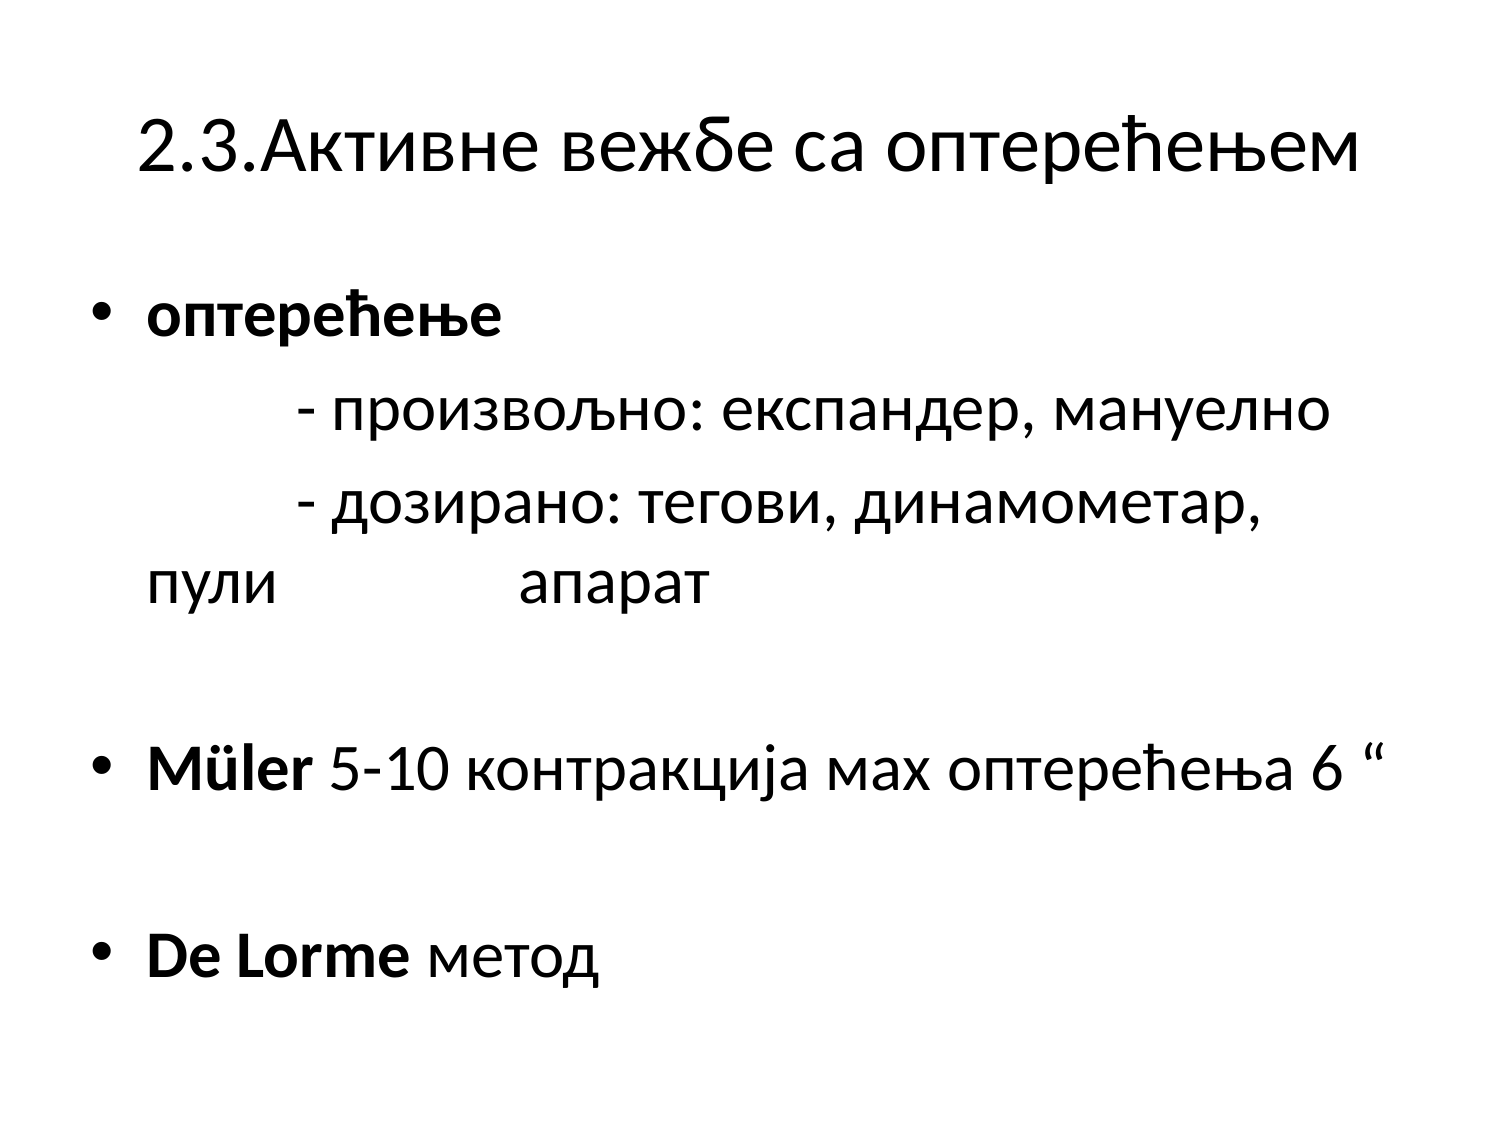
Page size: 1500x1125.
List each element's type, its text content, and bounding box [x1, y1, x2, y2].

title 2.3.Активне вежбе са оптерећењем [75, 45, 1425, 233]
list оптерећење - произвољно: експандер, мануелно - дозирано: тегови, динамометар, пули апарат Мüler 5-10 контракција маx оптерећења 6 “ De Lormе метод [75, 262, 1425, 1005]
